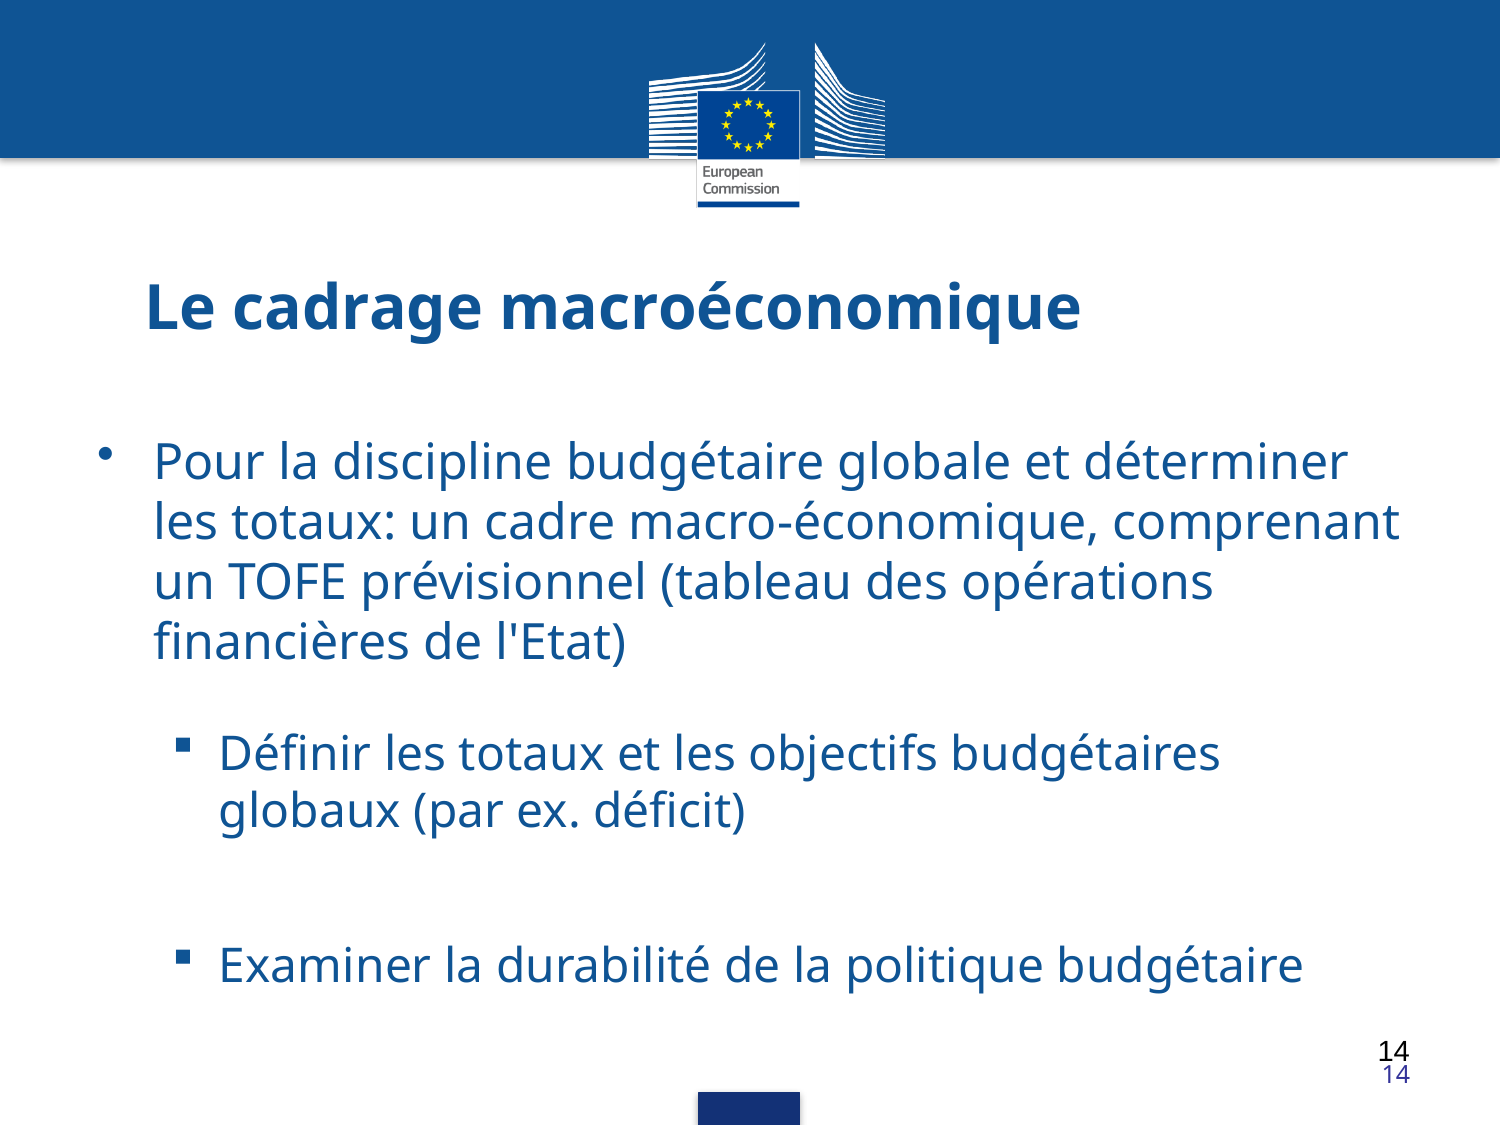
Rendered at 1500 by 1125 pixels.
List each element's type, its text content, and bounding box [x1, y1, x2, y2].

slide_number 14 [1074, 1024, 1426, 1103]
title Le cadrage macroéconomique [70, 210, 1348, 399]
picture [649, 42, 885, 208]
list Pour la discipline budgétaire globale et déterminer les totaux: un cadre macro-économique, comprenant un TOFE prévisionnel (tableau des opérations financières de l'Etat) Définir les totaux et les objectifs budgétaires globaux (par ex. déficit) Examiner la durabilité de la politique budgétaire [81, 421, 1433, 908]
